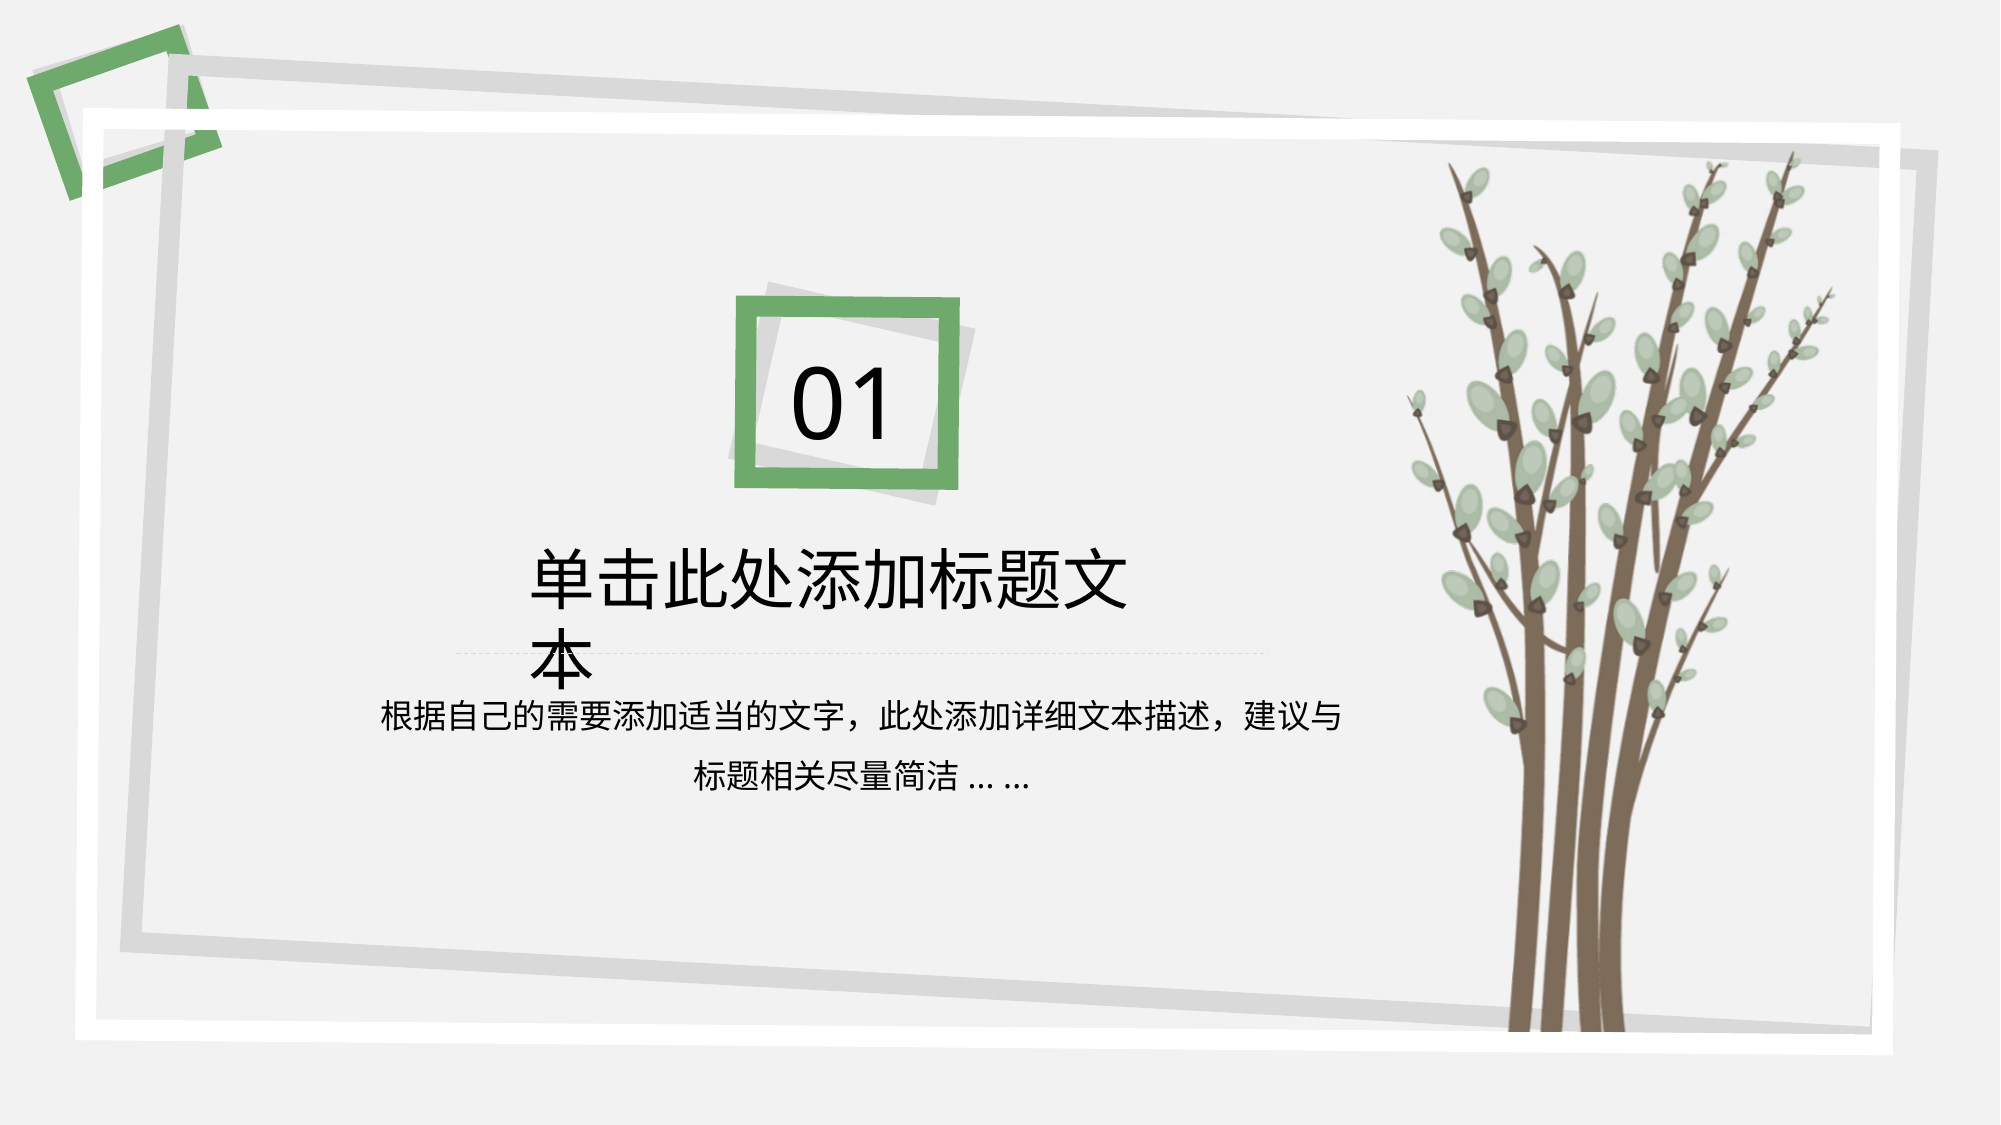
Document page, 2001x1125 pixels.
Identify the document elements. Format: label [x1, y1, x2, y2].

text_box [89, 109, 1904, 1038]
text_box [745, 306, 949, 479]
picture [1342, 71, 1901, 1032]
